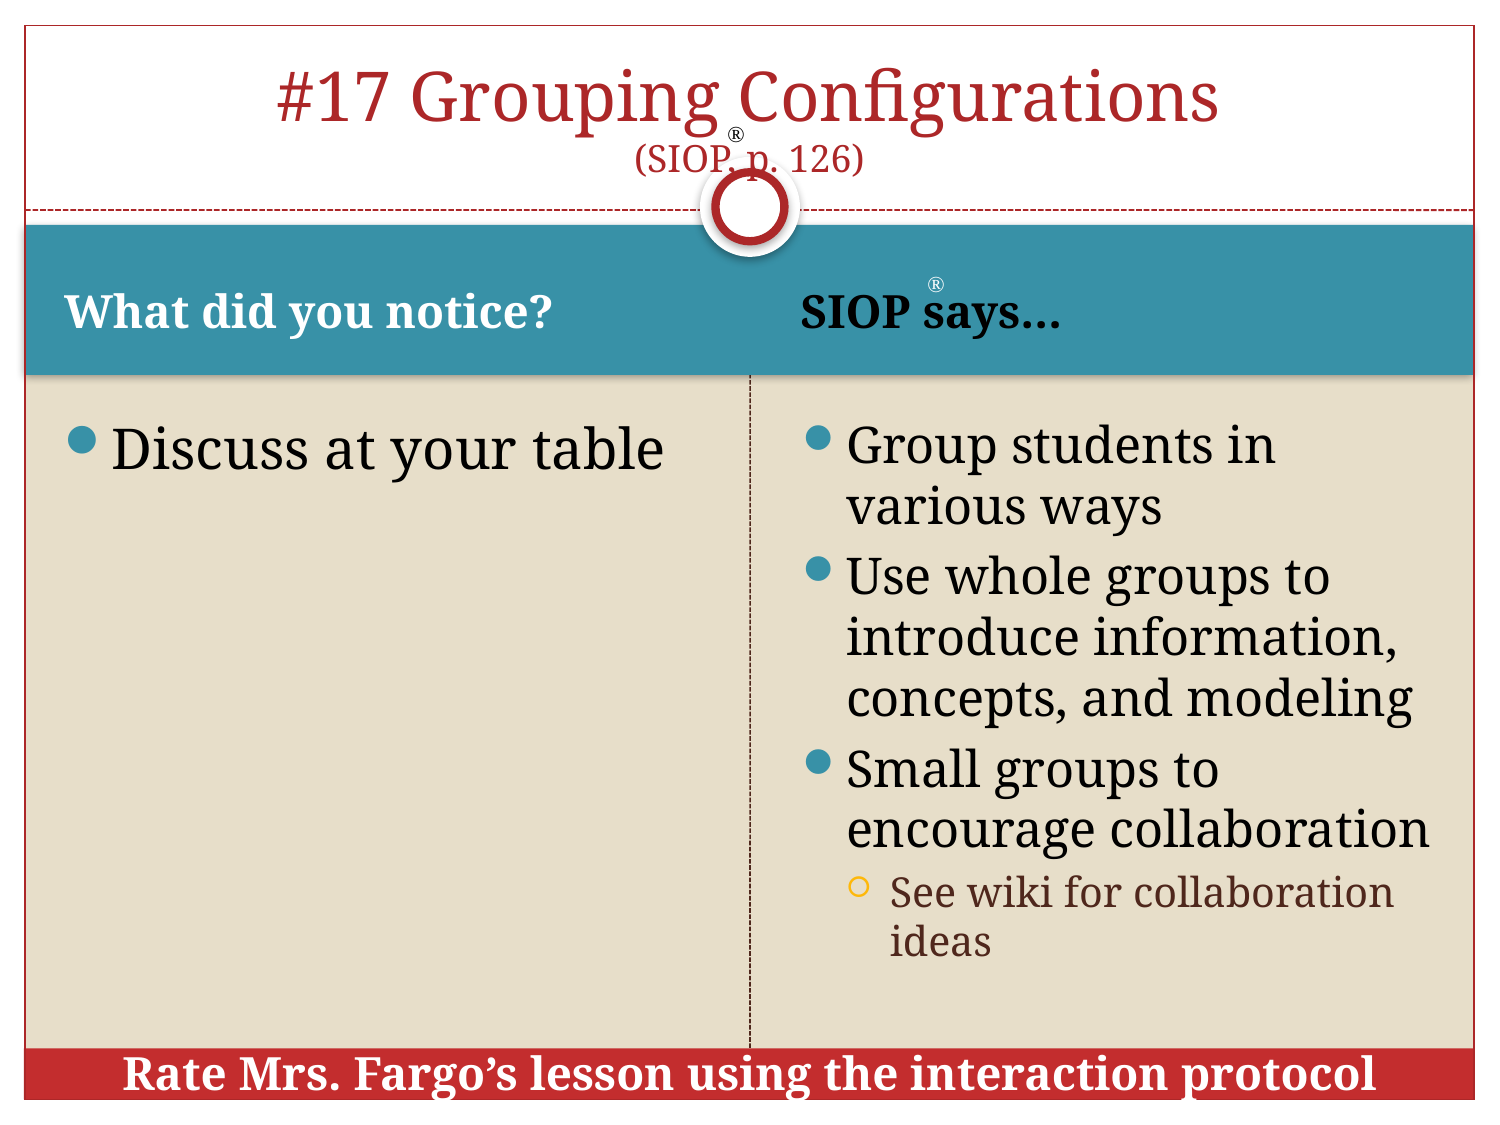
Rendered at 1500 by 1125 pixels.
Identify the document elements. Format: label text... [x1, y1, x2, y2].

text_box ® [912, 262, 963, 305]
text_box ® [712, 112, 750, 155]
list Group students in various ways Use whole groups to introduce information, concepts, and modeling Small groups to encourage collaboration See wiki for collaboration ideas [787, 405, 1450, 1033]
list SIOP says… [785, 249, 1450, 371]
list Discuss at your table [49, 405, 713, 1032]
text_box Rate Mrs. Fargo’s lesson using the interaction protocol [0, 1037, 1500, 1108]
list What did you notice? [48, 249, 714, 371]
title #17 Grouping Configurations (SIOP, p. 126) [49, 37, 1450, 188]
